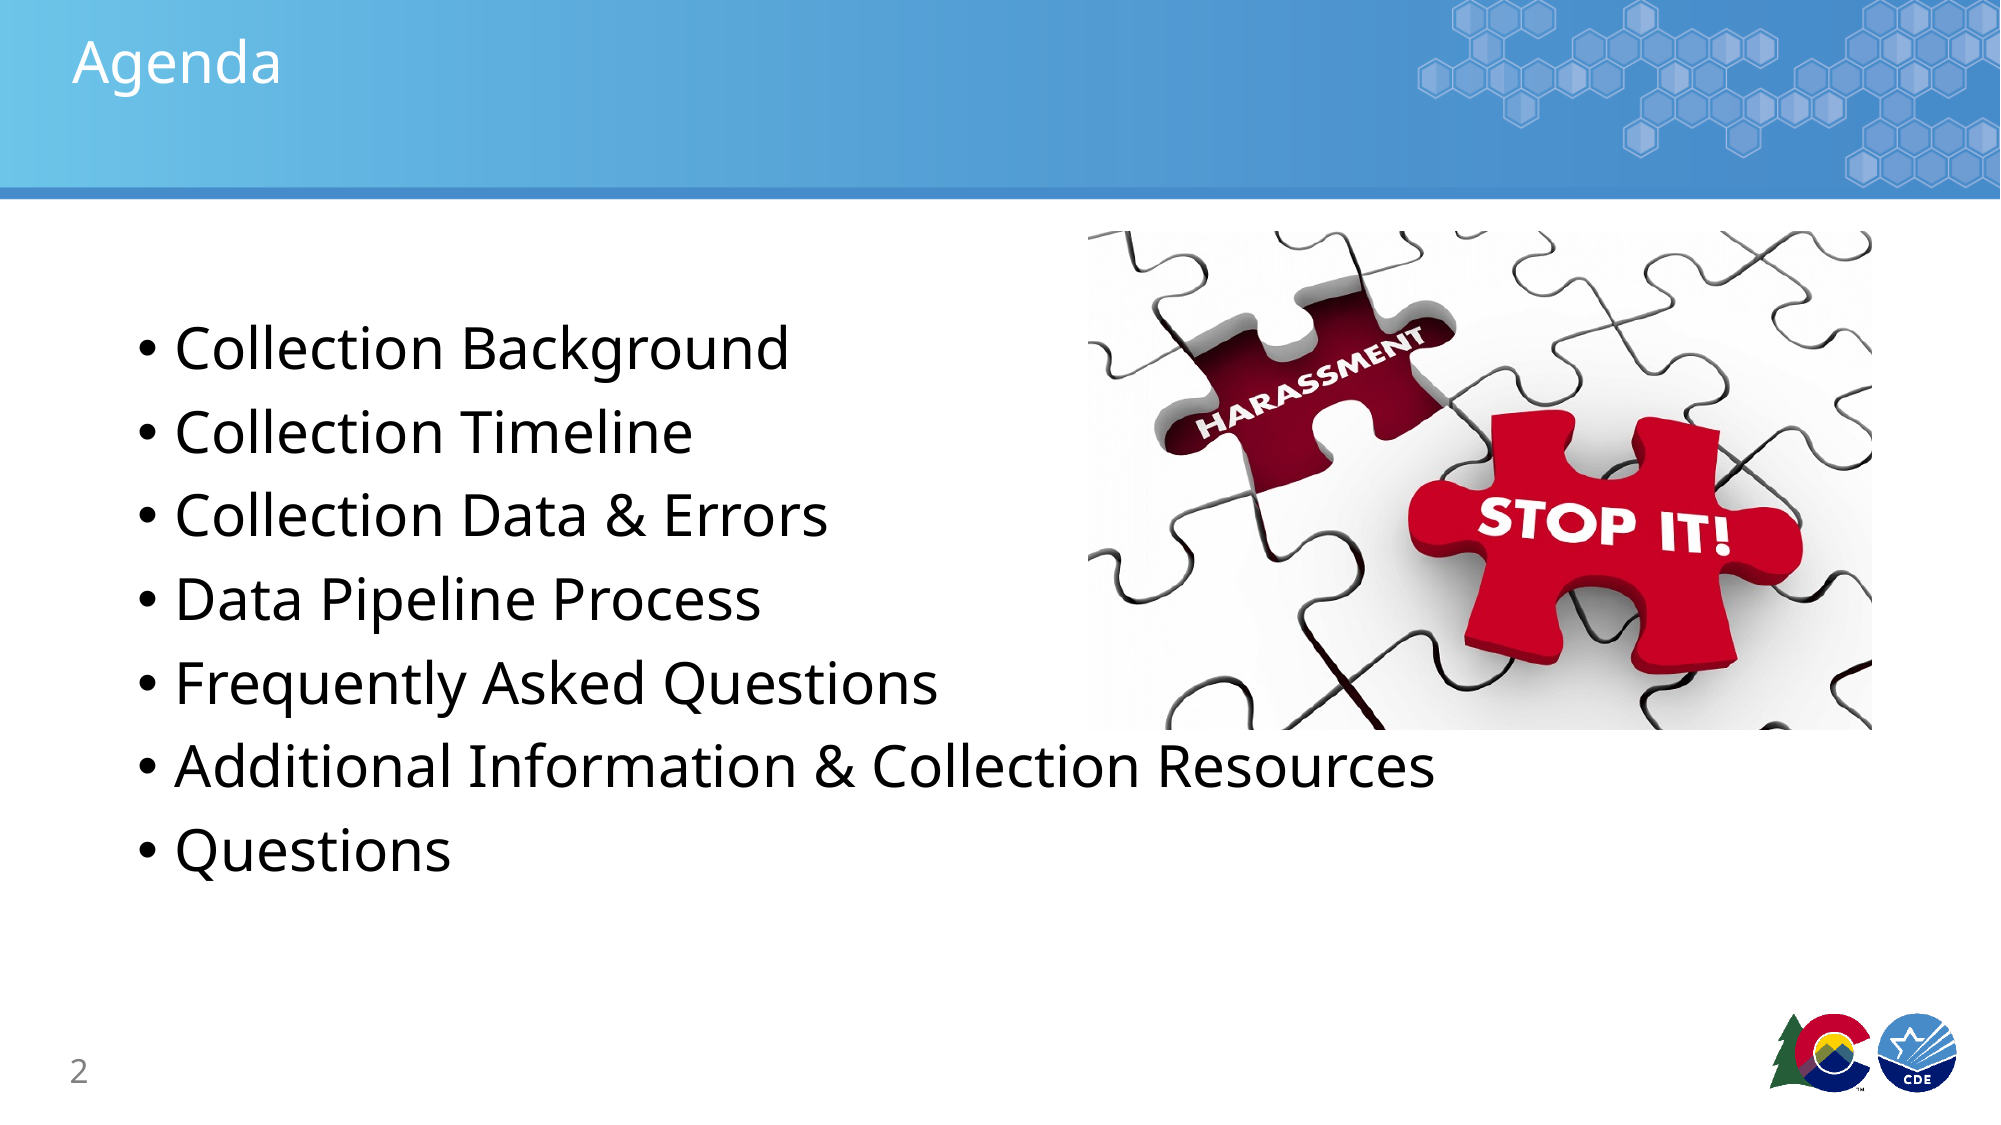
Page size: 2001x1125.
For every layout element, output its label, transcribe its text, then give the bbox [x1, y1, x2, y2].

picture [1768, 1012, 1957, 1093]
picture [0, 0, 2000, 200]
list Collection Background Collection Timeline Collection Data & Errors Data Pipeline Process Frequently Asked Questions Additional Information & Collection Resources Questions [137, 319, 1863, 1092]
picture [1088, 231, 1872, 731]
title Agenda [72, 33, 1396, 182]
slide_number 2 [54, 1042, 505, 1103]
